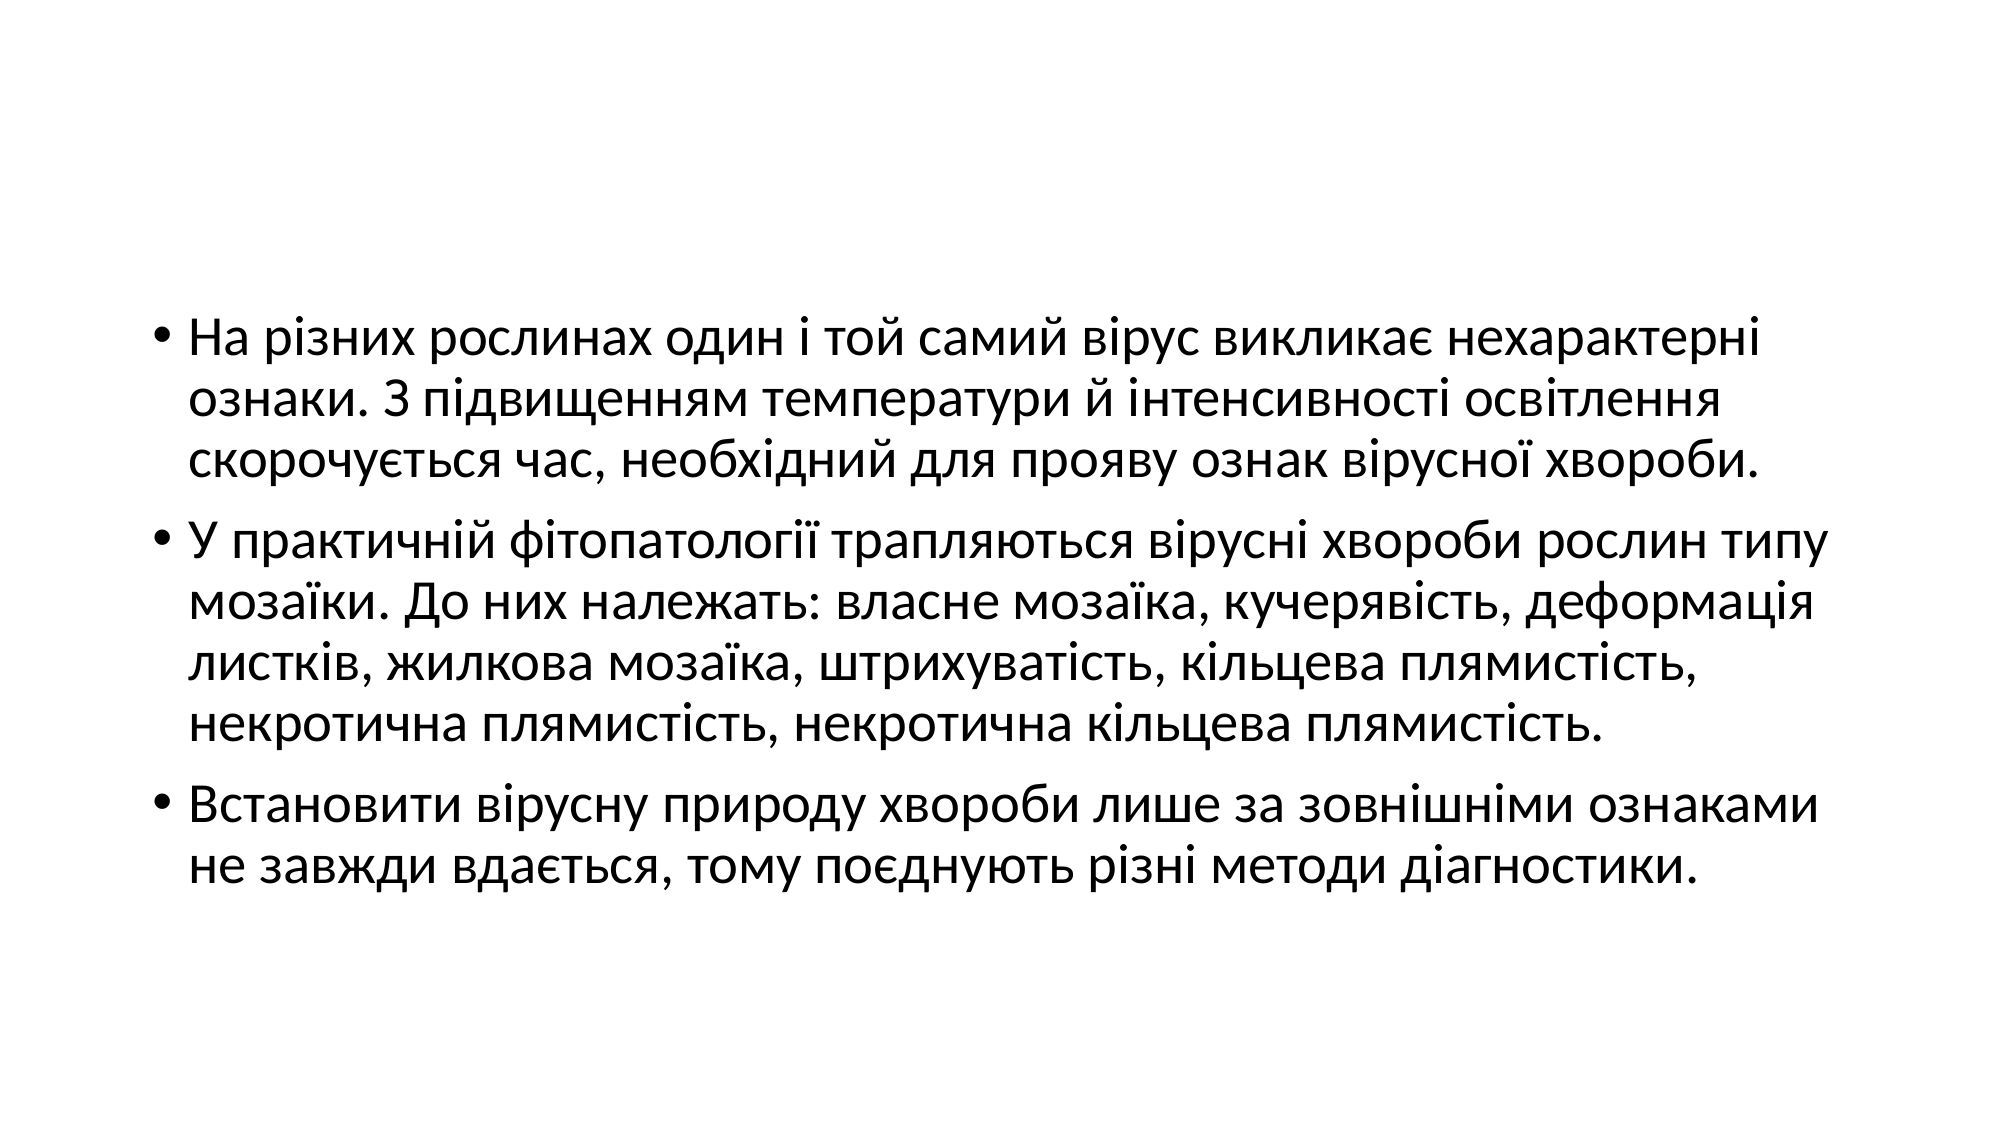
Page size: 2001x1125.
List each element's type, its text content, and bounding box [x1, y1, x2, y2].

list На різних рослинах один і той самий вірус викликає нехарактерні ознаки. З підвищенням температури й інтенсивності освітлення скорочується час, необхідний для прояву ознак вірусної хвороби. У практичній фітопатології трапляються вірусні хвороби рослин типу мозаїки. До них належать: власне мозаїка, кучерявість, деформація листків, жилкова мозаїка, штрихуватість, кільцева плямистість, некротична плямистість, некротична кільцева плямистість. Встановити вірусну природу хвороби лише за зовнішніми ознаками не завжди вдається, тому поєднують різні методи діагностики. [137, 299, 1863, 1014]
